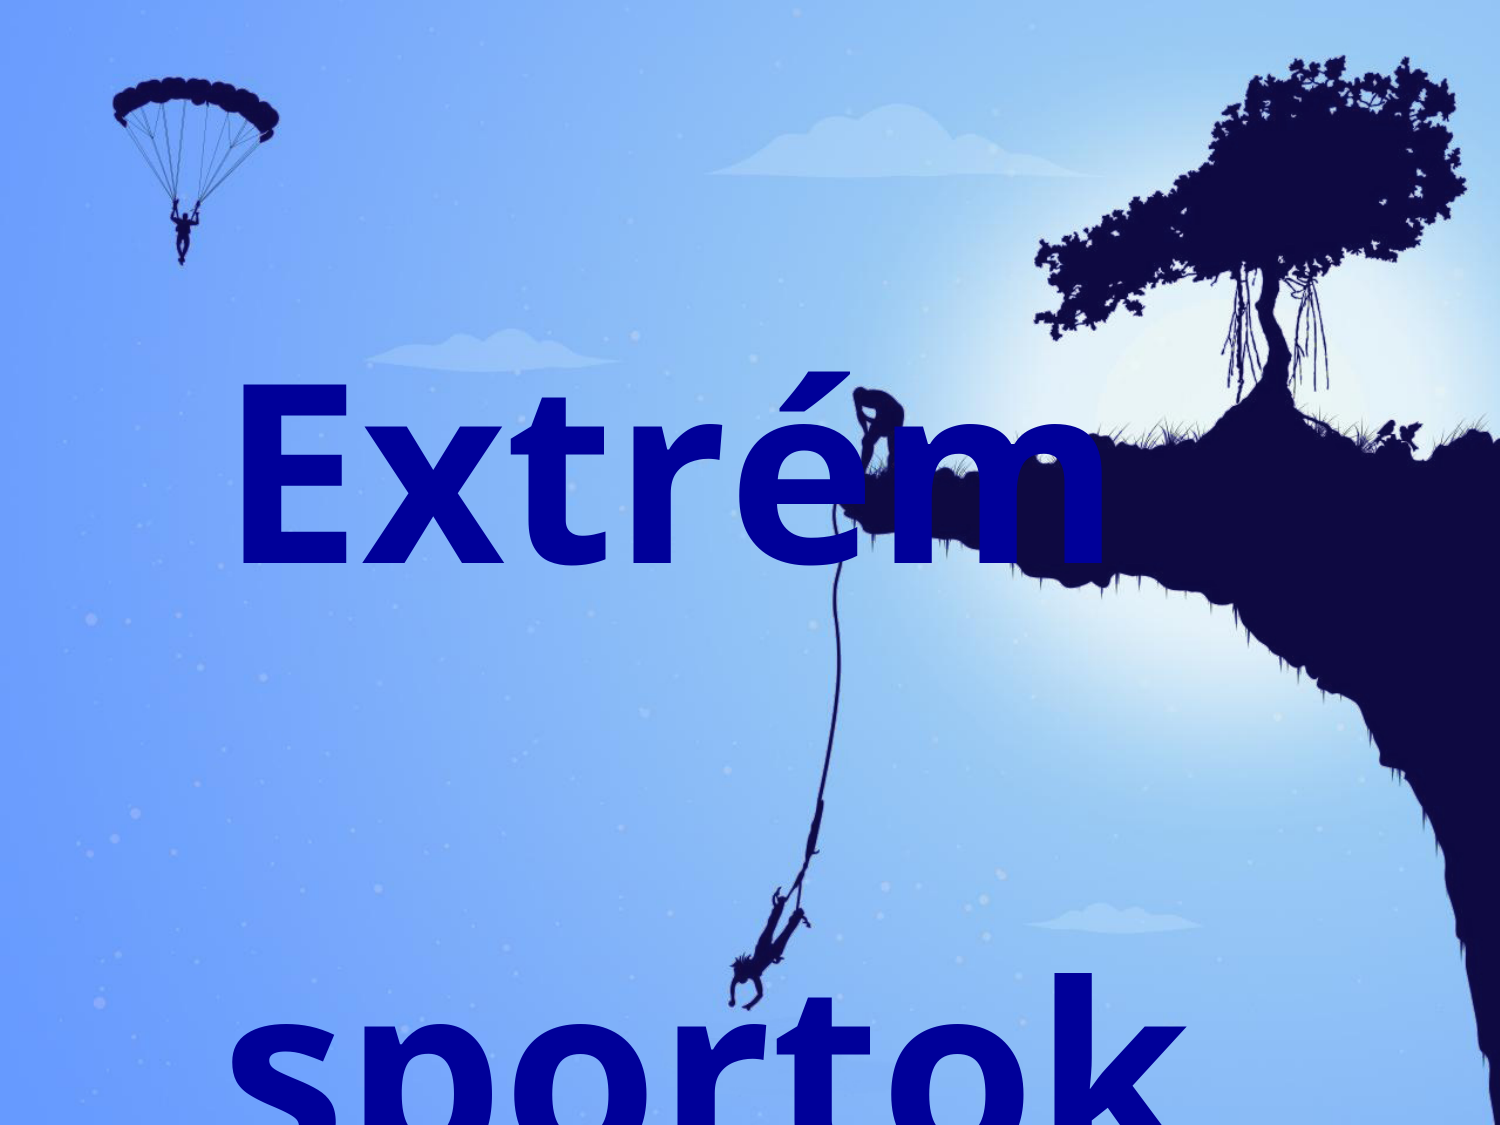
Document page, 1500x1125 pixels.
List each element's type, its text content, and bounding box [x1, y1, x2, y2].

title Extrém sportok [206, 491, 1448, 1036]
picture [0, 0, 1500, 1125]
